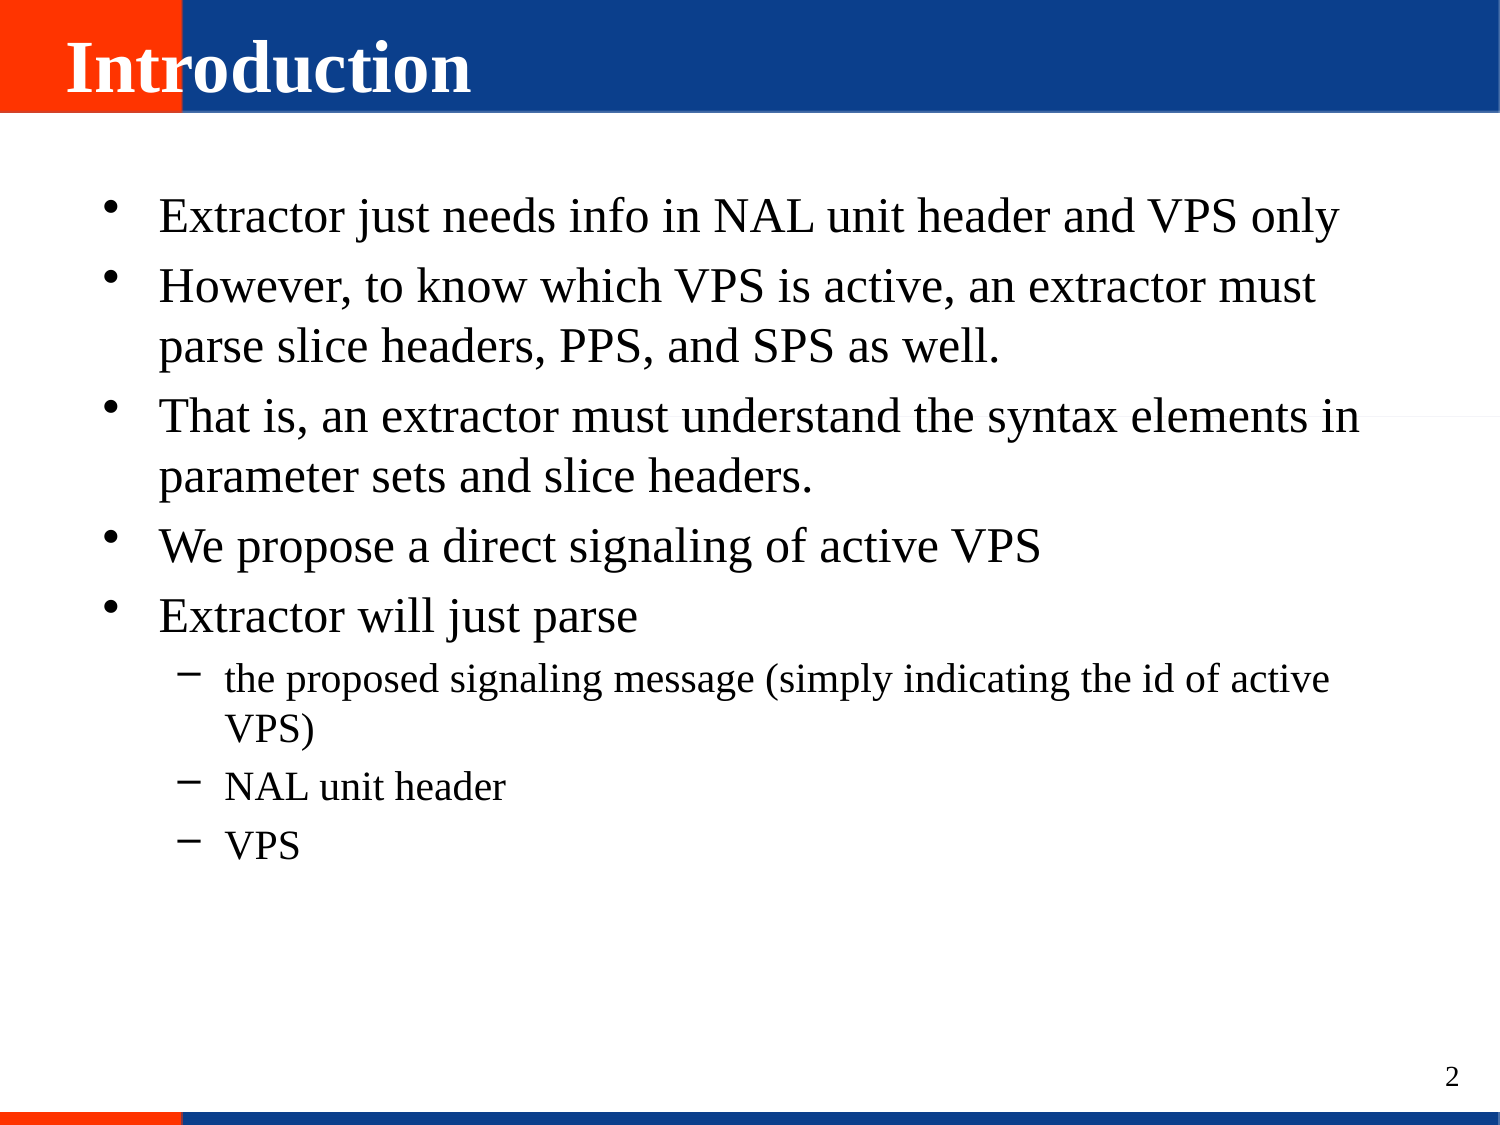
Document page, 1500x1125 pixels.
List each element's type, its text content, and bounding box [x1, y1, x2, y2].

title Introduction [49, 12, 1463, 113]
list Extractor just needs info in NAL unit header and VPS only However, to know which VPS is active, an extractor must parse slice headers, PPS, and SPS as well. That is, an extractor must understand the syntax elements in parameter sets and slice headers. We propose a direct signaling of active VPS Extractor will just parse the proposed signaling message (simply indicating the id of active VPS) NAL unit header VPS [87, 174, 1438, 1001]
slide_number 2 [1162, 1050, 1475, 1100]
picture [0, 1112, 1500, 1125]
picture [0, 0, 1500, 113]
